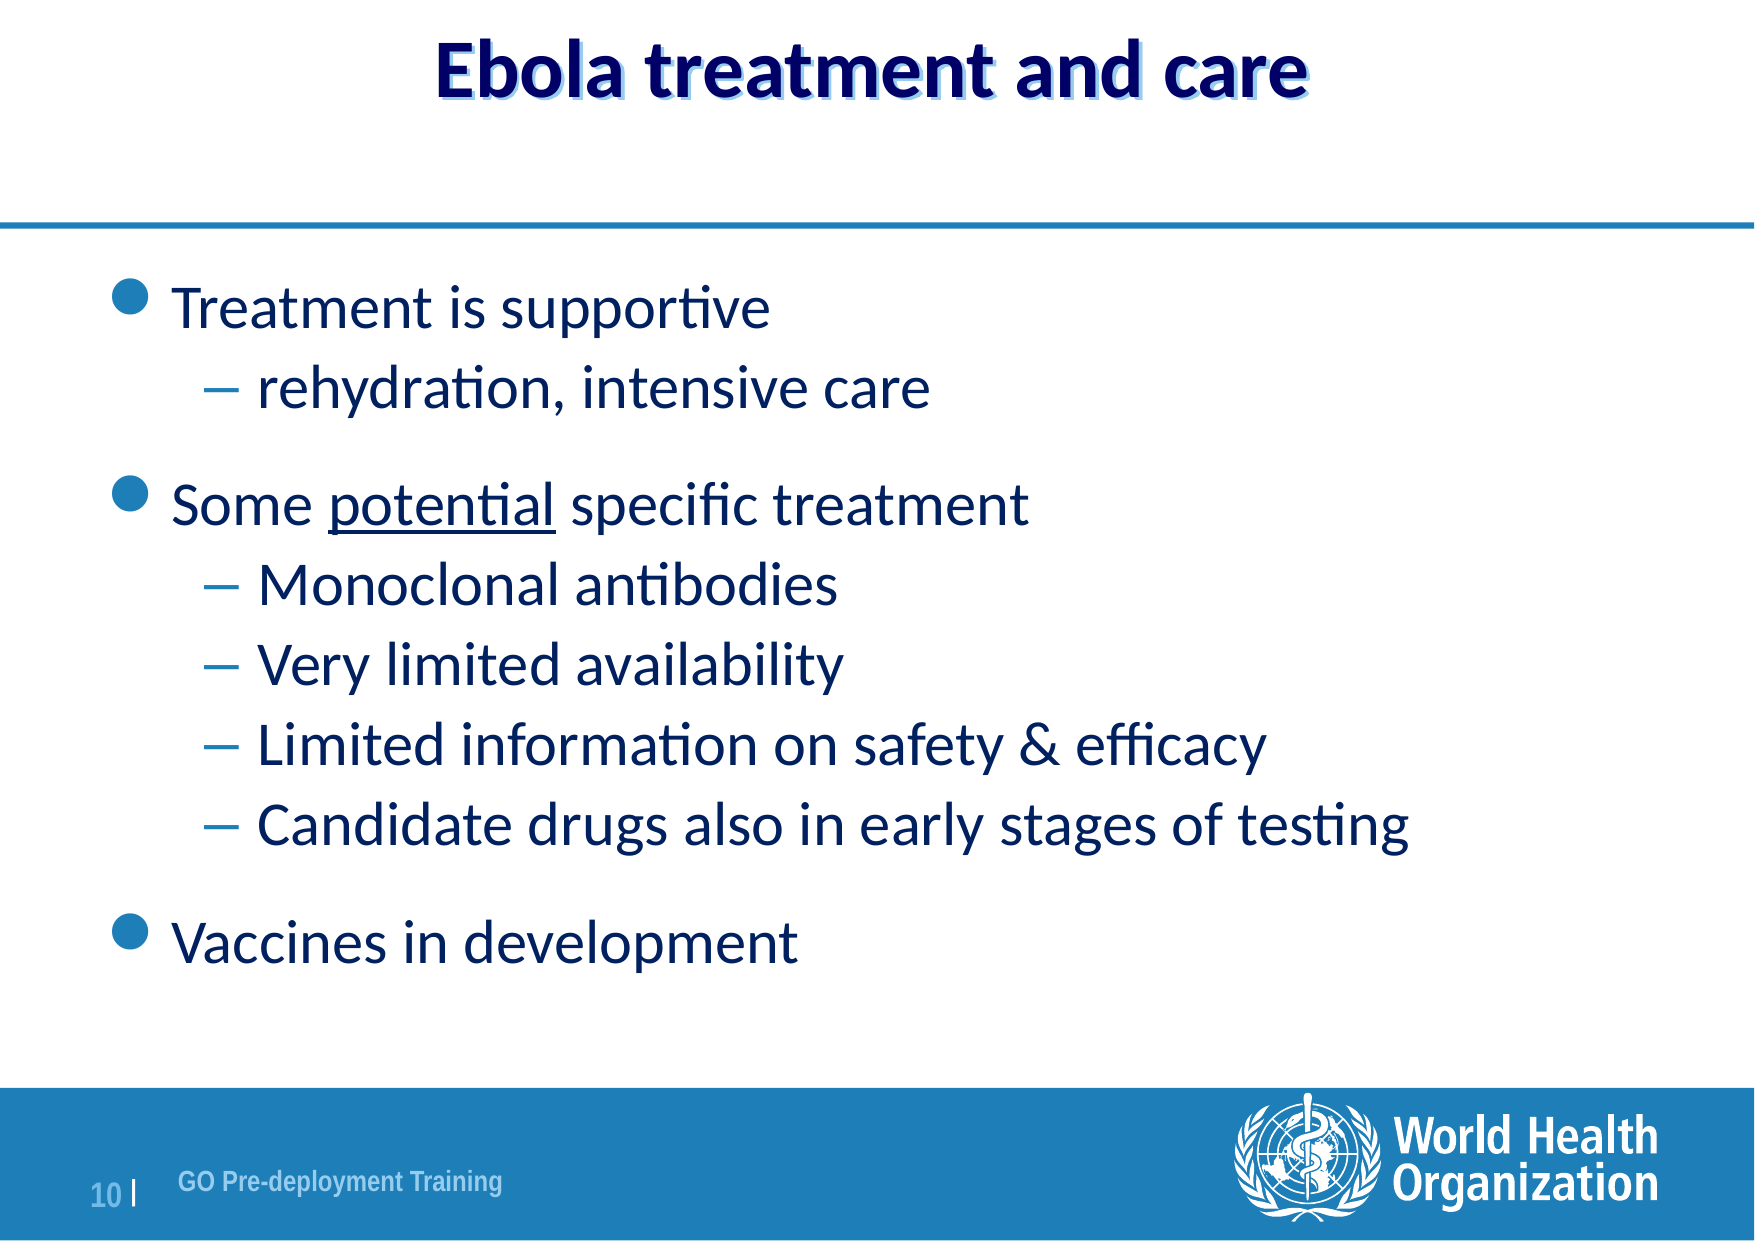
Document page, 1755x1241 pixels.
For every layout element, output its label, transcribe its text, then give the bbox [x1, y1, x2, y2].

title Ebola treatment and care [0, 5, 1750, 176]
list Treatment is supportive rehydration, intensive care Some potential specific treatment Monoclonal antibodies Very limited availability Limited information on safety & efficacy Candidate drugs also in early stages of testing Vaccines in development [89, 265, 1537, 1167]
